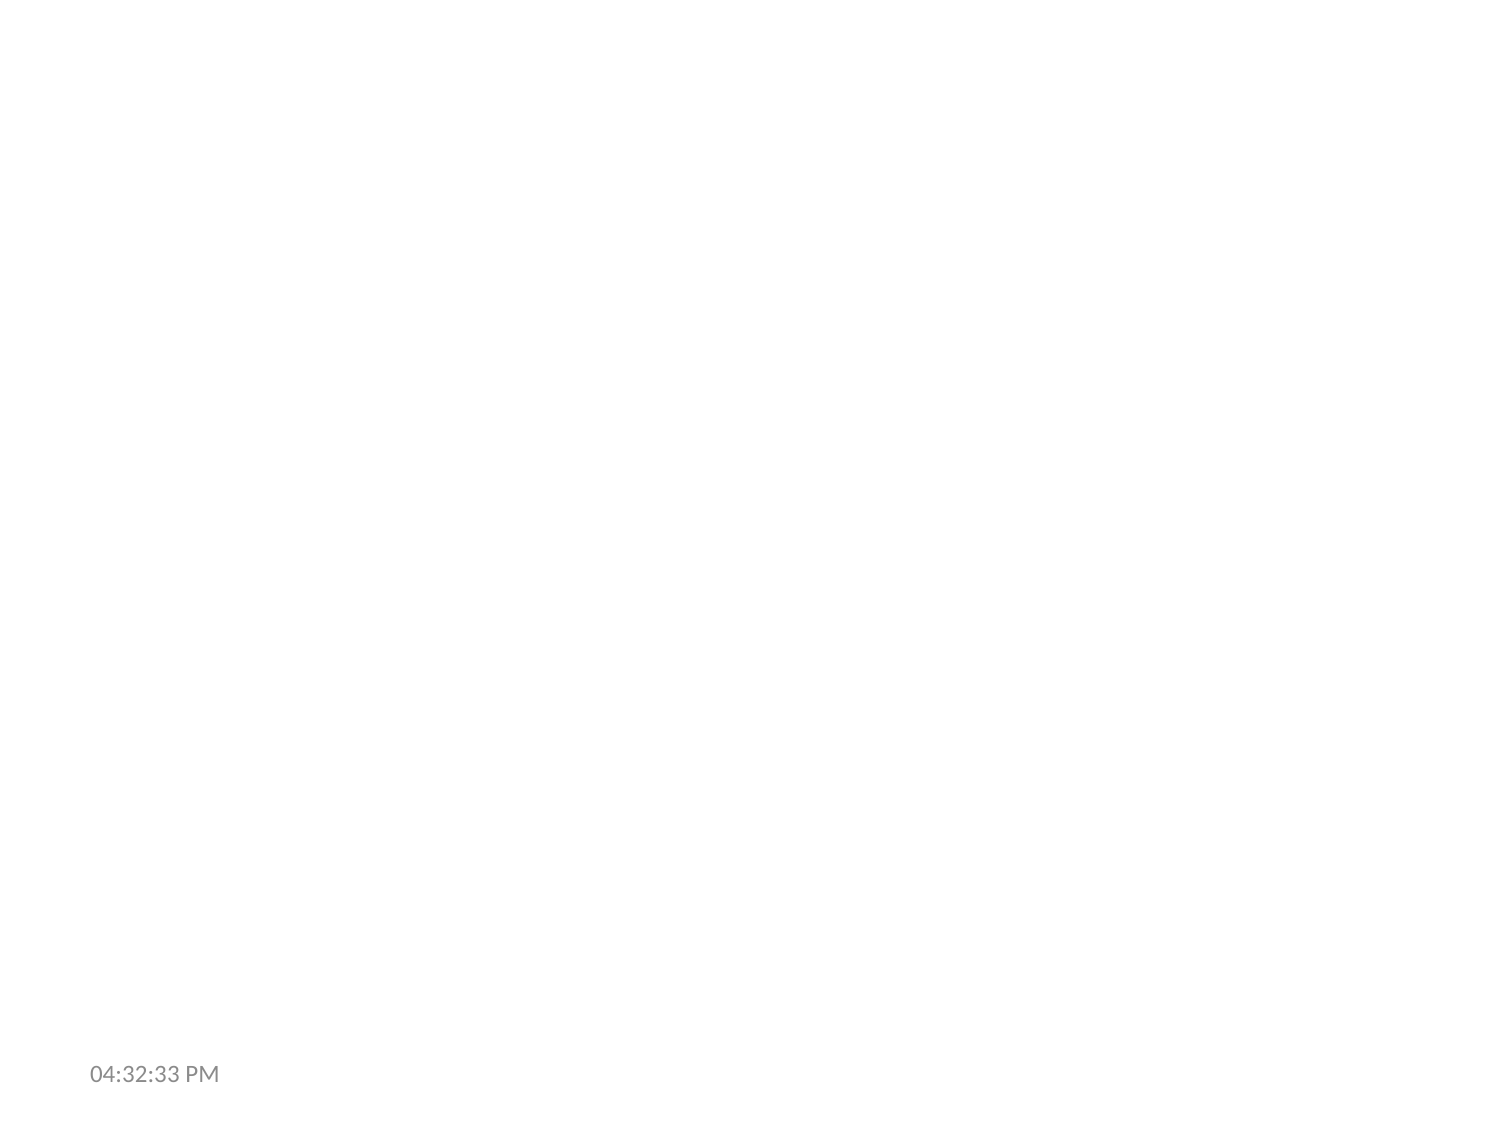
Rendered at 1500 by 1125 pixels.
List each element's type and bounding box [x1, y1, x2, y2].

slide_number [75, 1042, 425, 1103]
